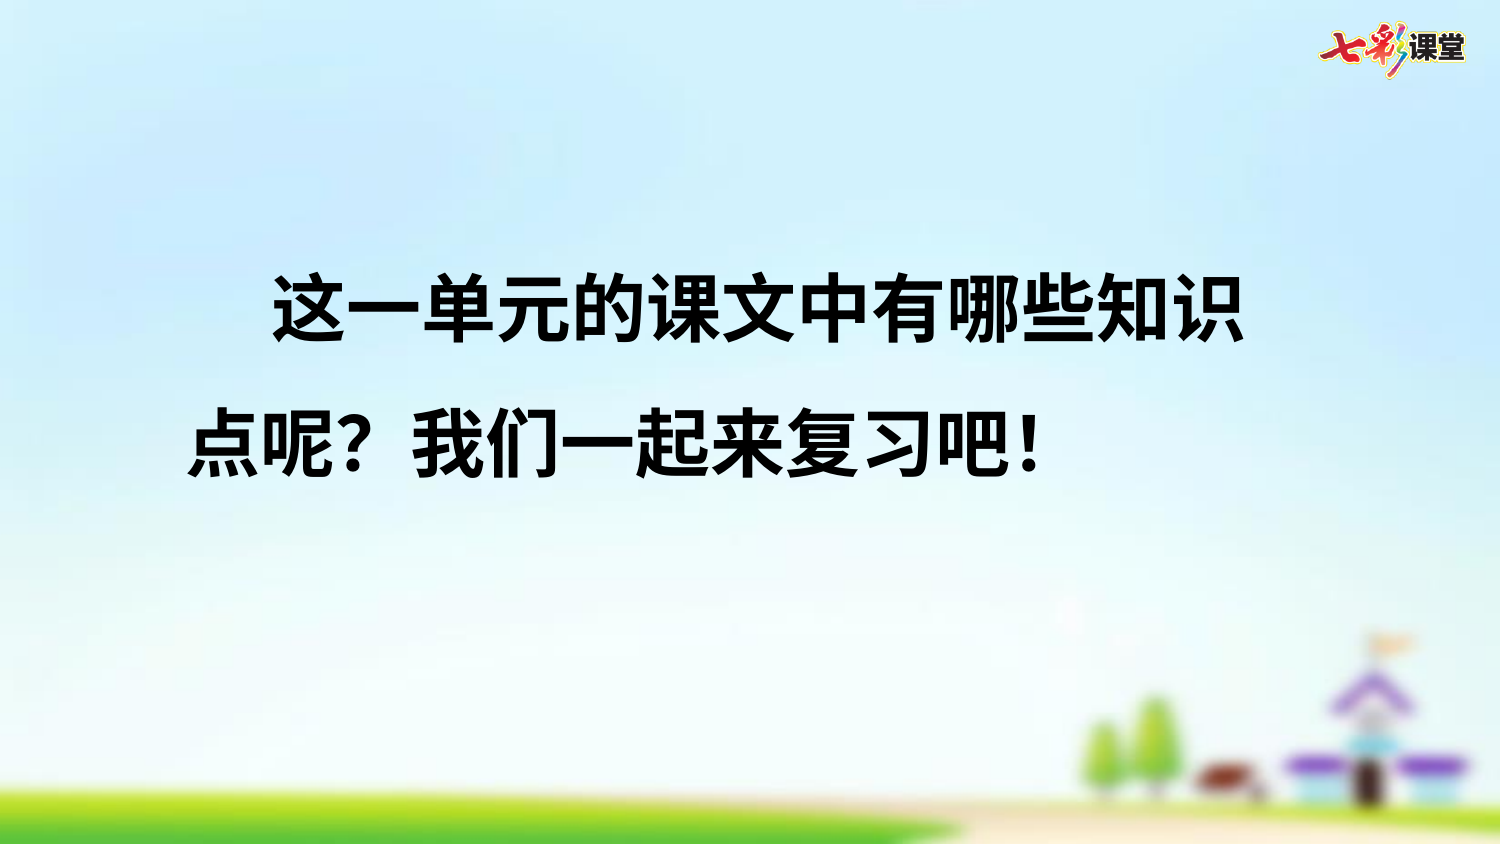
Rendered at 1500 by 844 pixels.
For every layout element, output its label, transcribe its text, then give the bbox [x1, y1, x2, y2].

picture [0, 0, 1500, 844]
text_box 这一单元的课文中有哪些知识点呢？我们一起来复习吧！ [171, 209, 1329, 494]
